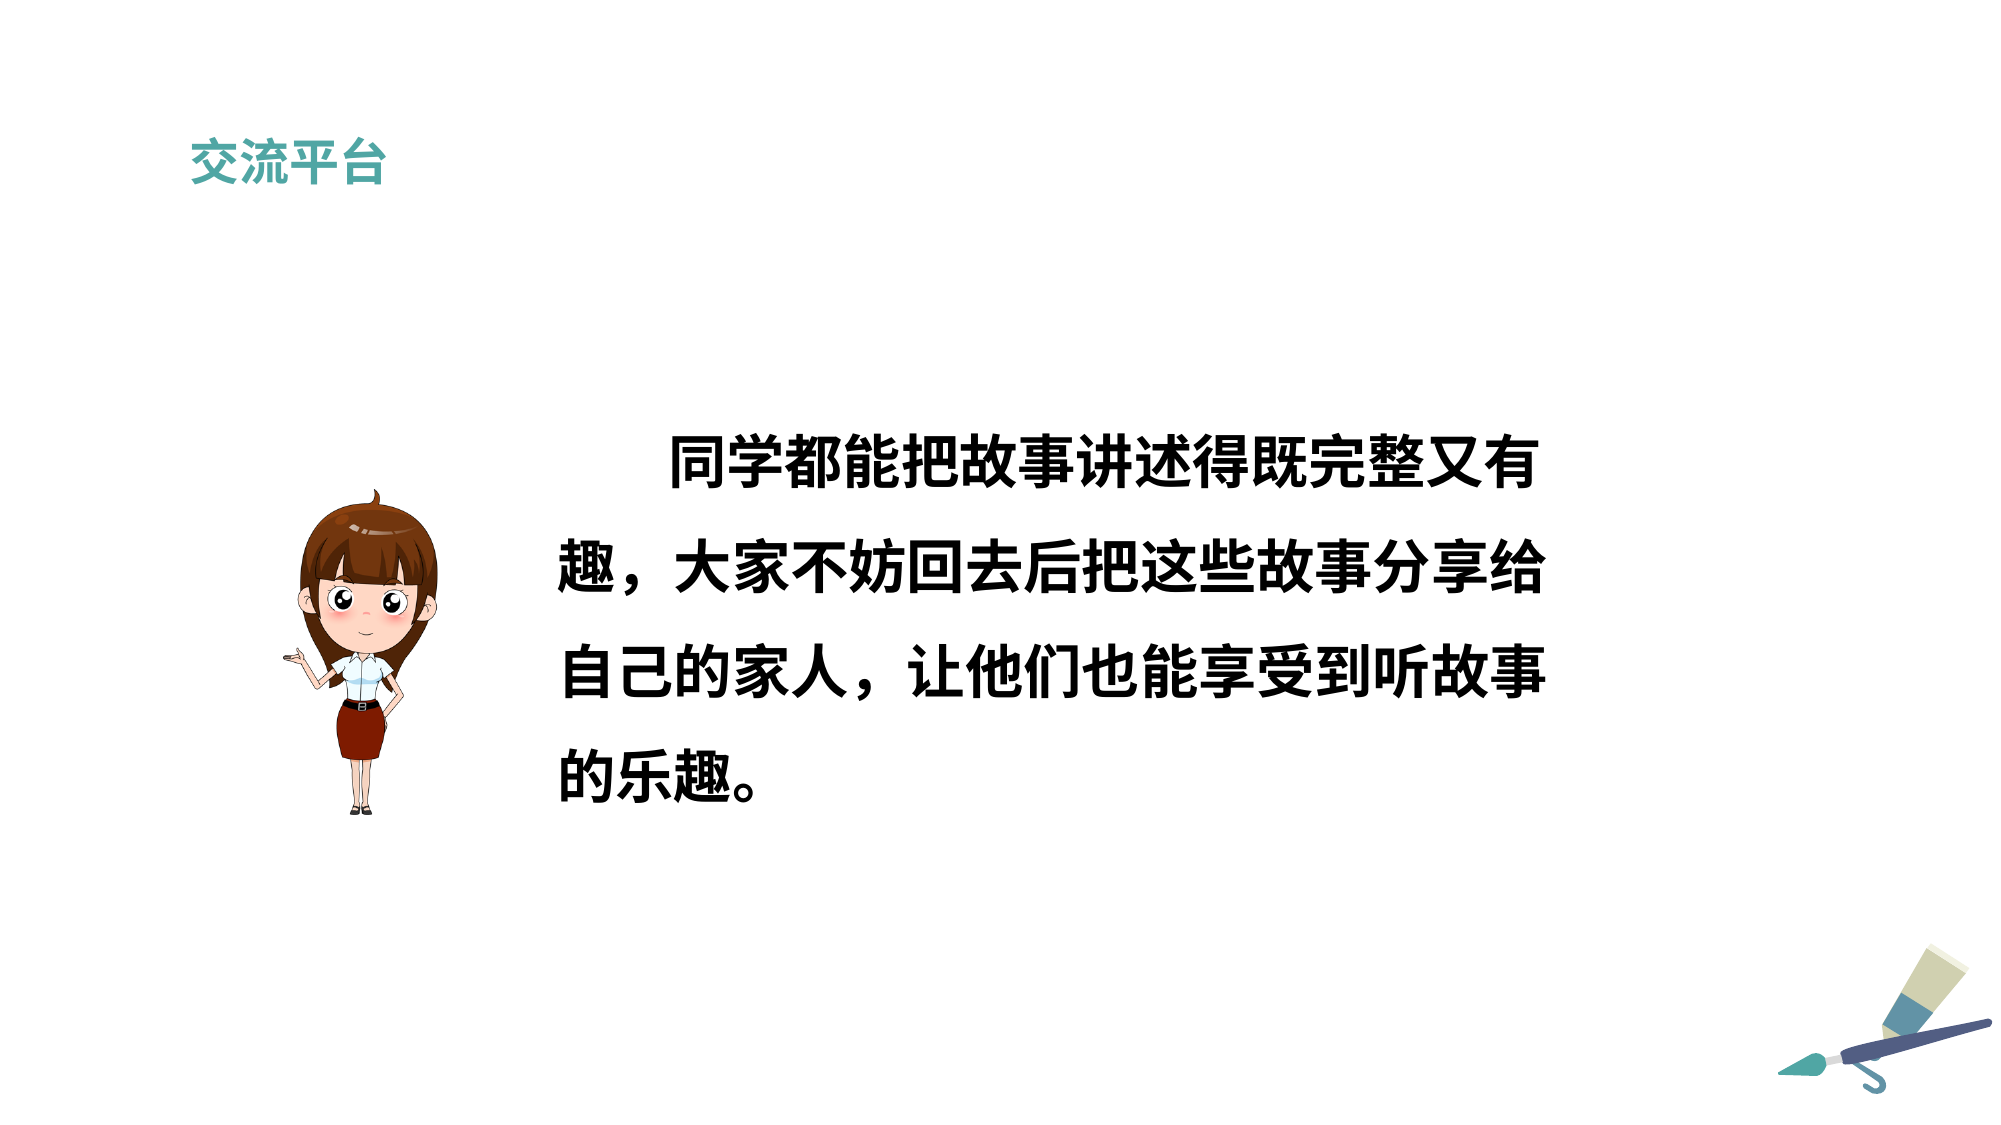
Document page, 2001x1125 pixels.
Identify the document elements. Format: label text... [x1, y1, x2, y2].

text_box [1811, 945, 1974, 1125]
text_box 交流平台 [174, 123, 405, 199]
text_box 同学都能把故事讲述得既完整又有趣，大家不妨回去后把这些故事分享给自己的家人，让他们也能享受到听故事的乐趣。 [542, 383, 1597, 818]
picture [194, 489, 526, 820]
